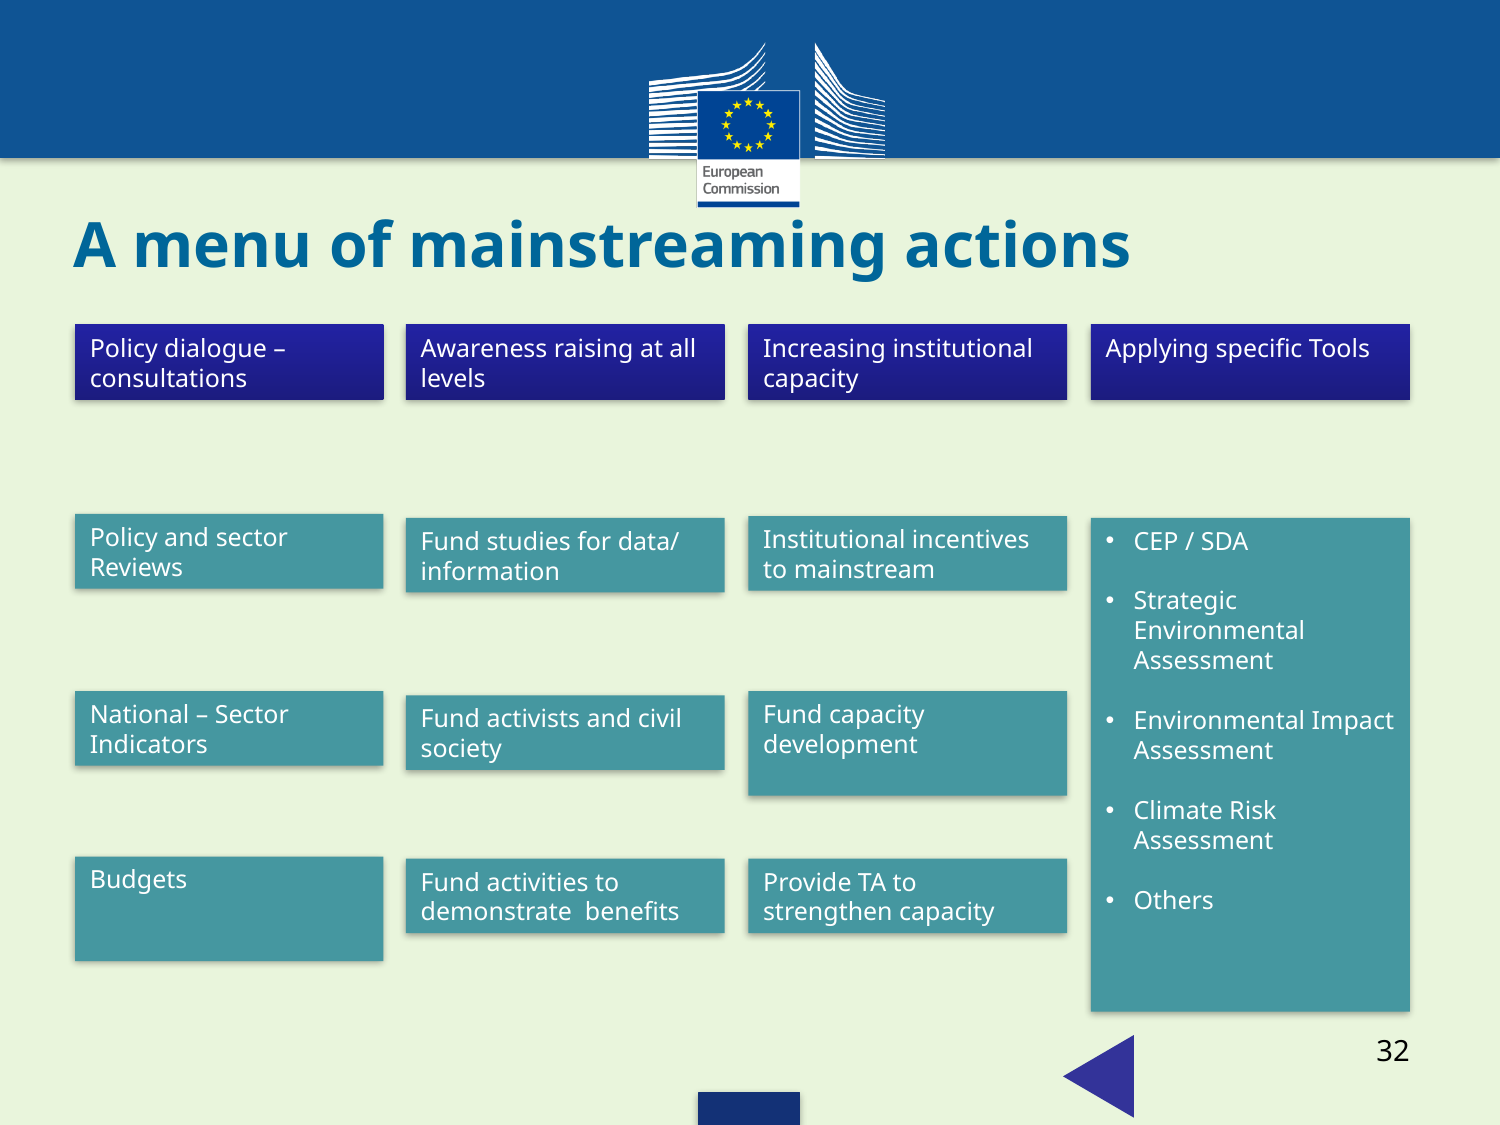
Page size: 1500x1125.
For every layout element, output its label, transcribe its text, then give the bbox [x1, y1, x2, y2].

slide_number 32 [1337, 1024, 1426, 1103]
text_box A menu of mainstreaming actions [0, 197, 1341, 288]
text_box Fund capacity development [748, 691, 1068, 796]
text_box CEP / SDA Strategic Environmental Assessment Environmental Impact Assessment Climate Risk Assessment Others [1090, 517, 1410, 1012]
text_box Institutional incentives to mainstream [748, 516, 1068, 591]
text_box Provide TA to strengthen capacity [748, 858, 1068, 934]
text_box Fund activities to demonstrate benefits [405, 858, 725, 934]
text_box Policy dialogue – consultations [75, 324, 384, 400]
text_box Increasing institutional capacity [748, 324, 1068, 400]
text_box Fund studies for data/ information [405, 517, 725, 593]
picture [649, 42, 885, 197]
text_box Policy and sector Reviews [75, 513, 384, 589]
text_box Budgets [75, 856, 384, 962]
text_box Fund activists and civil society [405, 695, 725, 770]
text_box National – Sector Indicators [75, 691, 384, 766]
text_box Applying specific Tools [1090, 324, 1410, 400]
text_box Awareness raising at all levels [405, 324, 725, 400]
text_box [1062, 1035, 1134, 1118]
